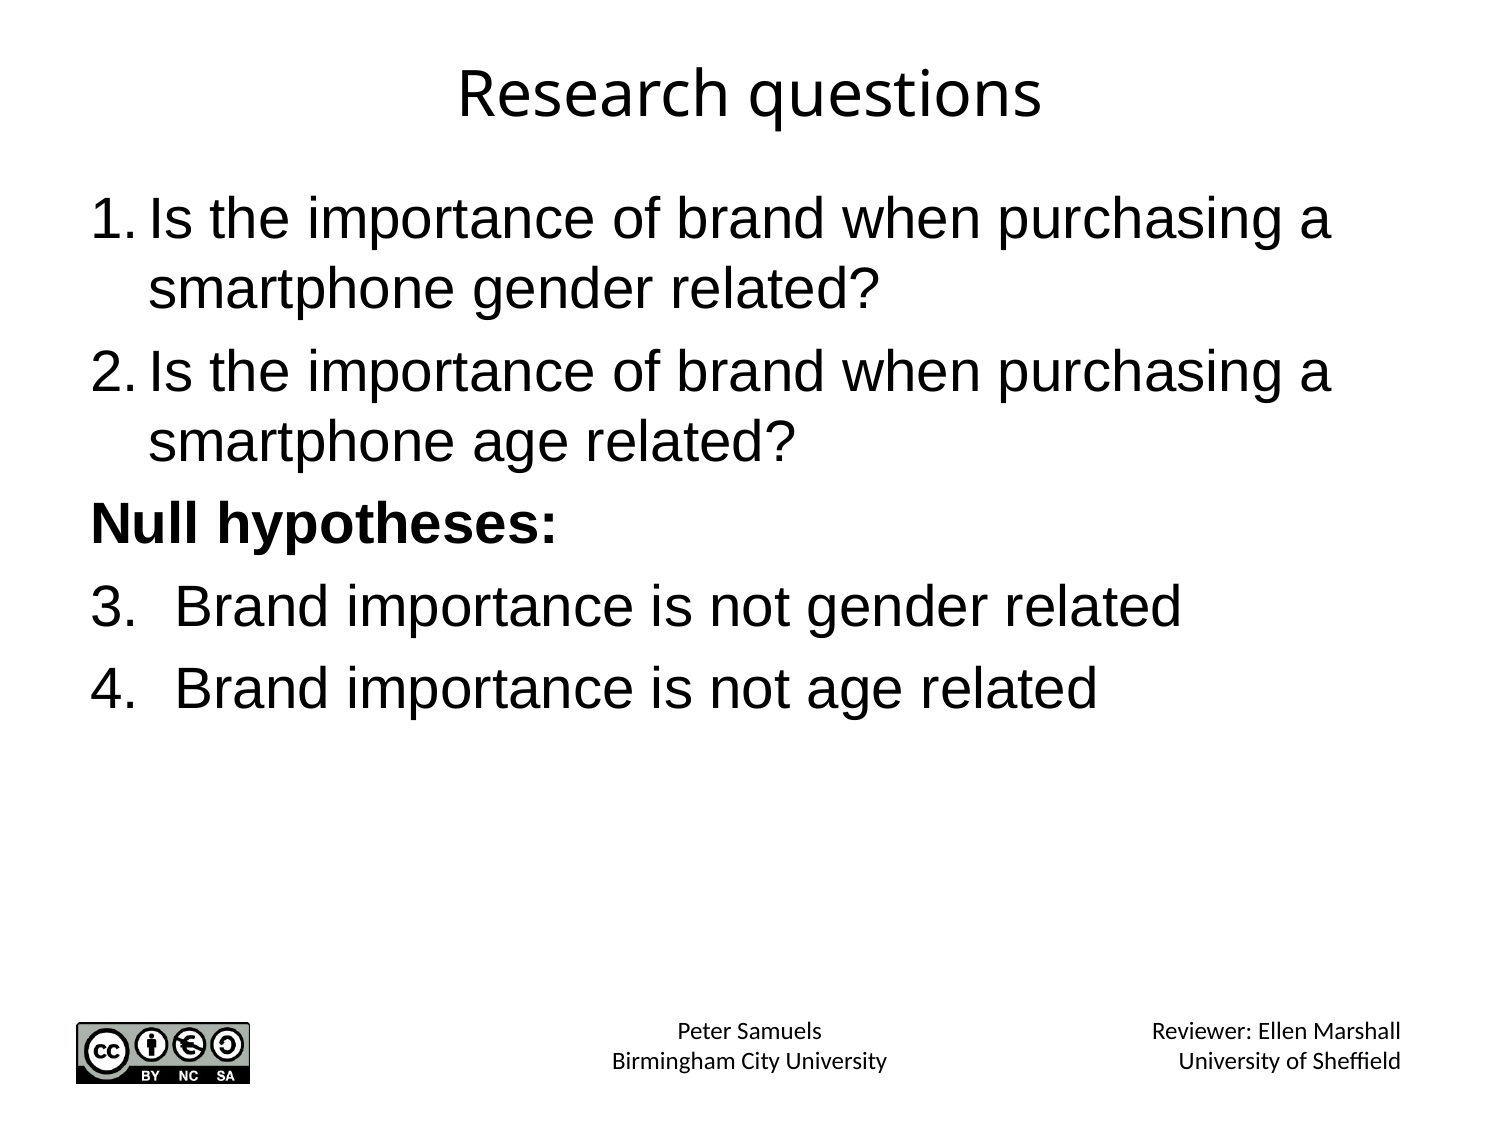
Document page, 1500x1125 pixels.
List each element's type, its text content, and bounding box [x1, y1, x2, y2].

text_box Reviewer: Ellen Marshall University of Sheffield [1038, 1007, 1417, 1083]
title Research questions [75, 45, 1425, 138]
list Is the importance of brand when purchasing a smartphone gender related? Is the importance of brand when purchasing a smartphone age related? Null hypotheses: Brand importance is not gender related Brand importance is not age related [75, 172, 1425, 941]
text_box Peter Samuels Birmingham City University [549, 1007, 951, 1083]
picture [76, 1022, 251, 1084]
